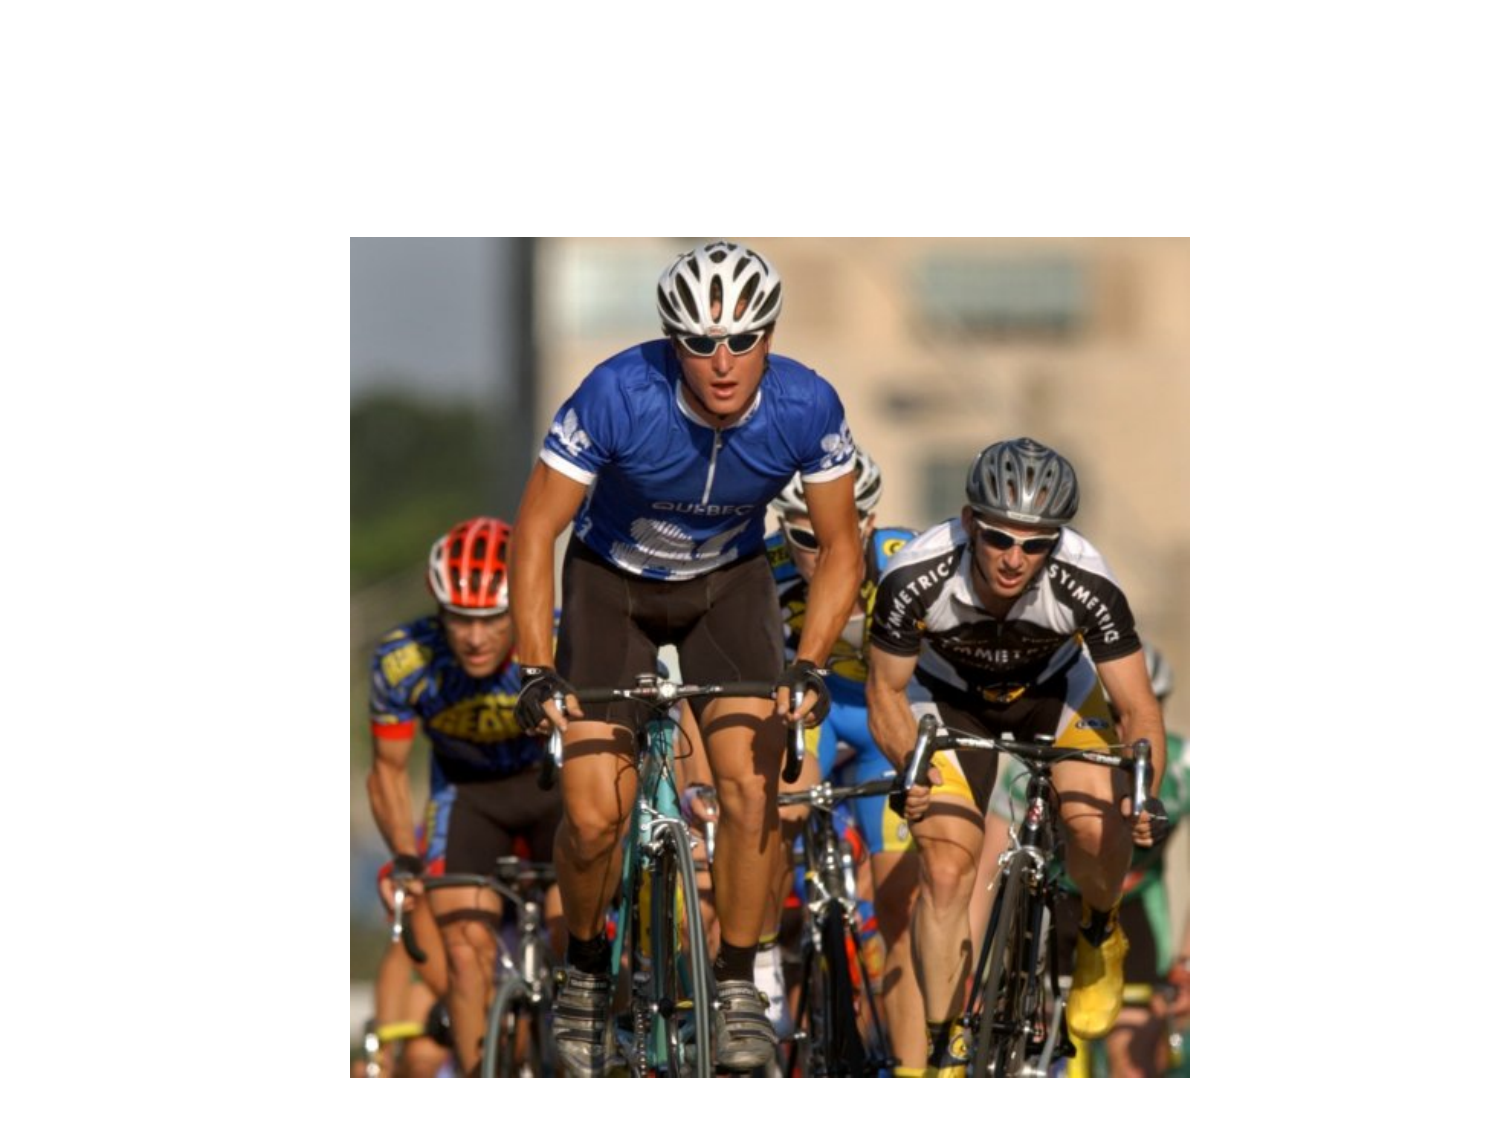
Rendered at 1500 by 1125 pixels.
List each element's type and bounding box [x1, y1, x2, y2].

list [349, 237, 1191, 1078]
